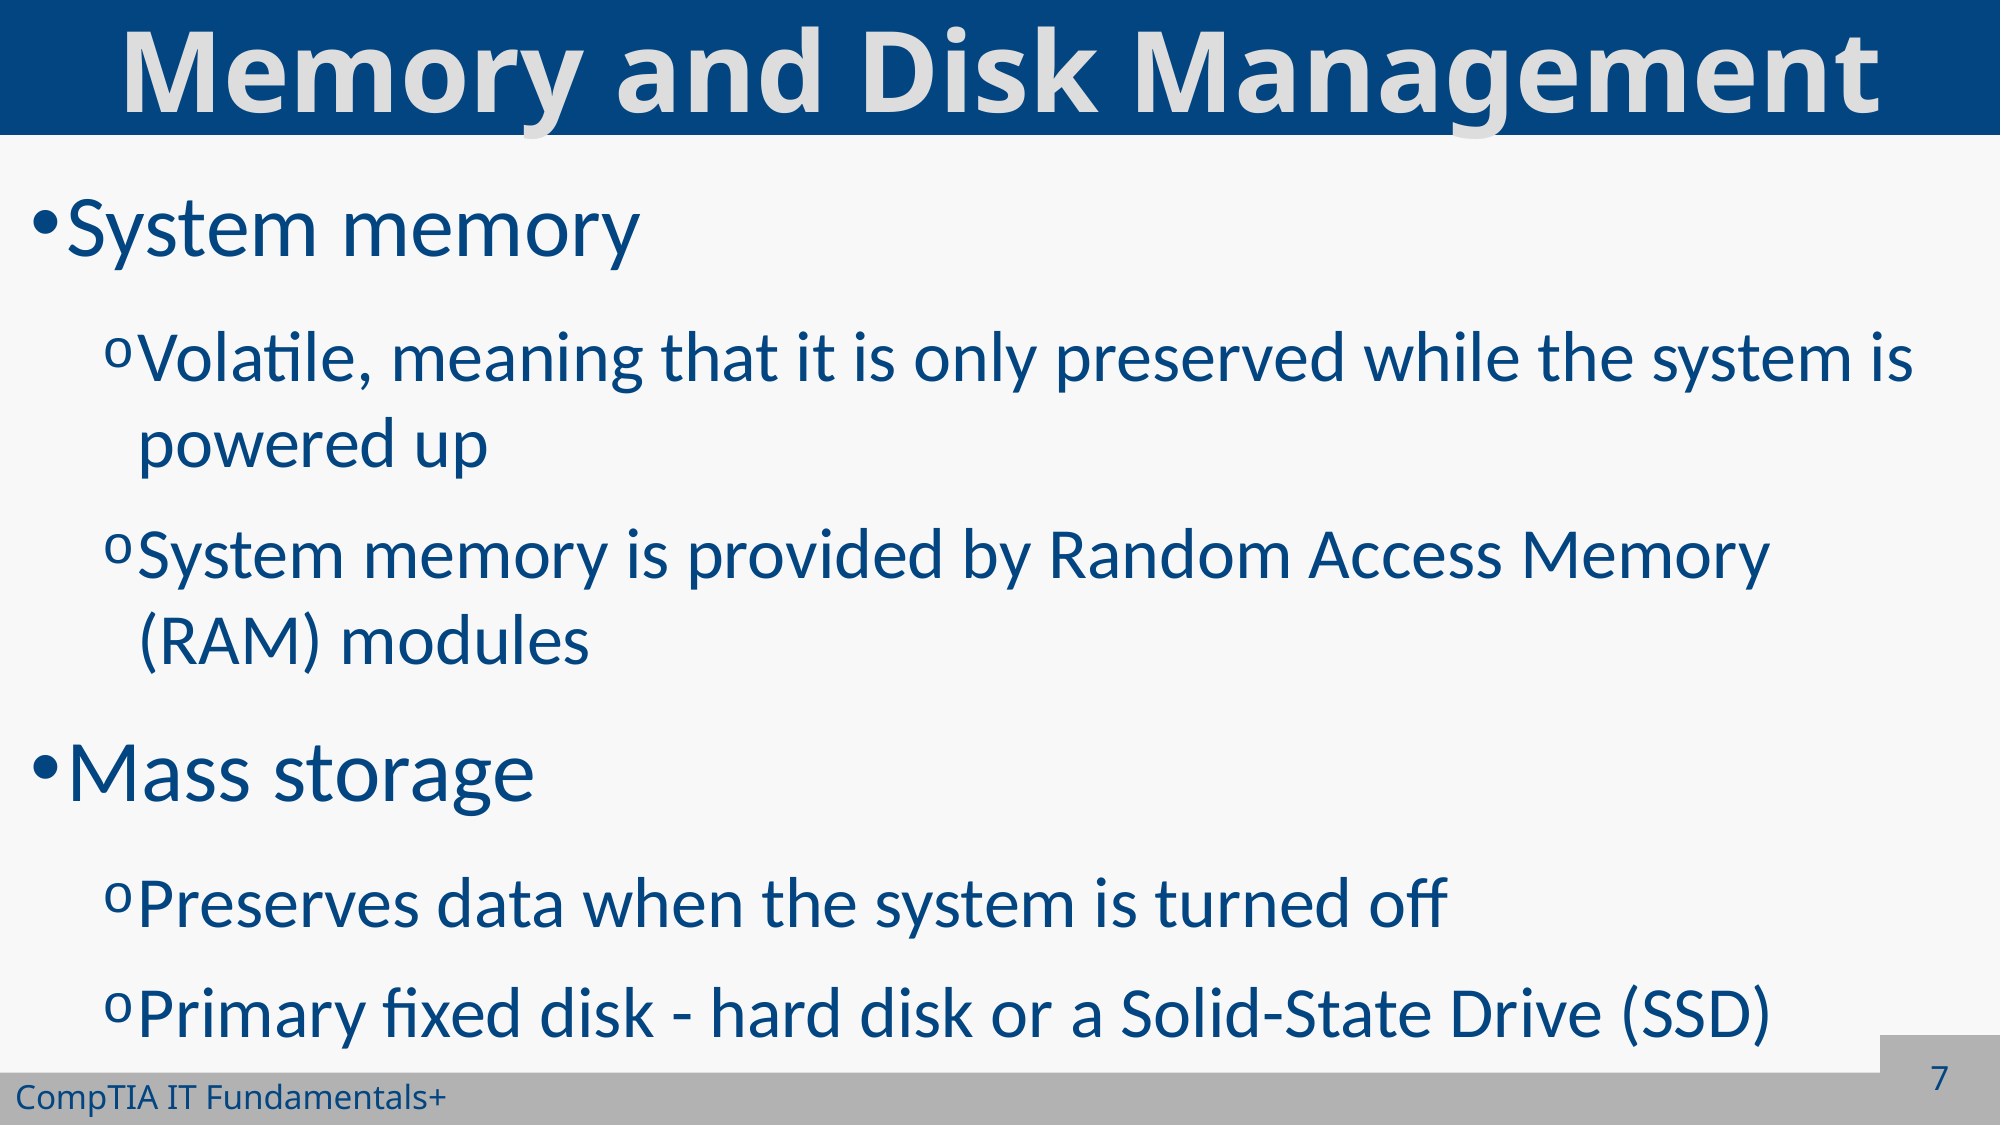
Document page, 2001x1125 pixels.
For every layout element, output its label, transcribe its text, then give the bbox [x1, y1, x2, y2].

slide_number 7 [1880, 1035, 2000, 1125]
list System memory Volatile, meaning that it is only preserved while the system is powered up System memory is provided by Random Access Memory (RAM) modules Mass storage Preserves data when the system is turned off Primary fixed disk - hard disk or a Solid-State Drive (SSD) [15, 149, 1980, 1065]
footer CompTIA IT Fundamentals+ [0, 1072, 1880, 1125]
title Memory and Disk Management [0, 0, 2000, 135]
